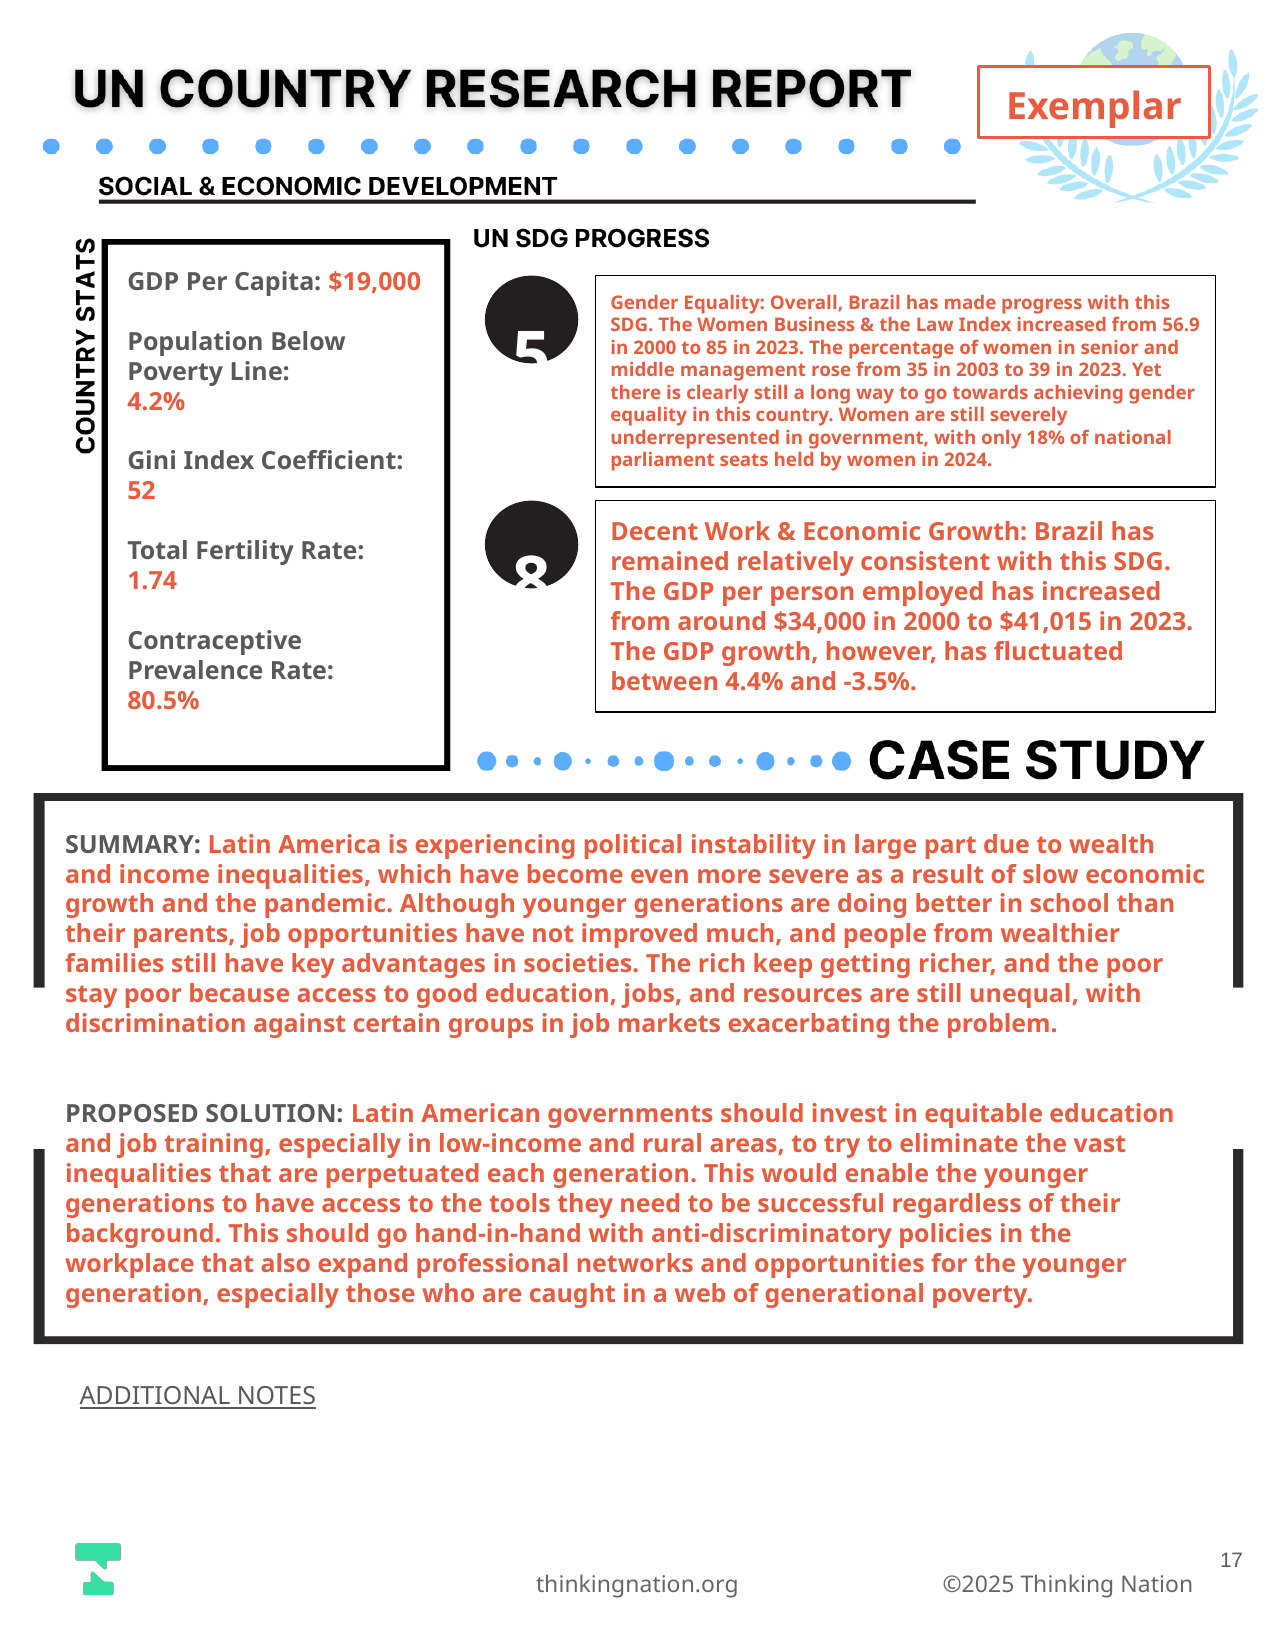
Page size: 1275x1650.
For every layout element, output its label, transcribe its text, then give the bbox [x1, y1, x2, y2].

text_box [478, 275, 585, 364]
text_box ADDITIONAL NOTES [64, 1364, 1211, 1499]
text_box Exemplar [978, 66, 1210, 138]
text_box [478, 500, 585, 589]
text_box SUMMARY: Latin America is experiencing political instability in large part due to wealth and income inequalities, which have become even more severe as a result of slow economic growth and the pandemic. Although younger generations are doing better in school than their parents, job opportunities have not improved much, and people from wealthier families still have key advantages in societies. The rich keep getting richer, and the poor stay poor because access to good education, jobs, and resources are still unequal, with discrimination against certain groups in job markets exacerbating the problem. PROPOSED SOLUTION: Latin American governments should invest in equitable education and job training, especially in low-income and rural areas, to try to eliminate the vast inequalities that are perpetuated each generation. This would enable the younger generations to have access to the tools they need to be successful regardless of their background. This should go hand-in-hand with anti-discriminatory policies in the workplace that also expand professional networks and opportunities for the younger generation, especially those who are caught in a web of generational poverty. [50, 813, 1224, 1320]
slide_number ‹#› [1181, 1495, 1258, 1623]
text_box thinkingnation.org [486, 1553, 789, 1605]
text_box GDP Per Capita: $19,000 Population Below Poverty Line: 4.2% Gini Index Coefficient: 52 Total Fertility Rate: 1.74 Contraceptive Prevalence Rate: 80.5% [112, 250, 440, 757]
picture [0, 0, 1275, 1650]
text_box Gender Equality: Overall, Brazil has made progress with this SDG. The Women Business & the Law Index increased from 56.9 in 2000 to 85 in 2023. The percentage of women in senior and middle management rose from 35 in 2003 to 39 in 2023. Yet there is clearly still a long way to go towards achieving gender equality in this country. Women are still severely underrepresented in government, with only 18% of national parliament seats held by women in 2024. [595, 275, 1216, 487]
text_box ©2025 Thinking Nation [907, 1553, 1210, 1605]
text_box Decent Work & Economic Growth: Brazil has remained relatively consistent with this SDG. The GDP per person employed has increased from around $34,000 in 2000 to $41,015 in 2023. The GDP growth, however, has fluctuated between 4.4% and -3.5%. [595, 500, 1216, 712]
